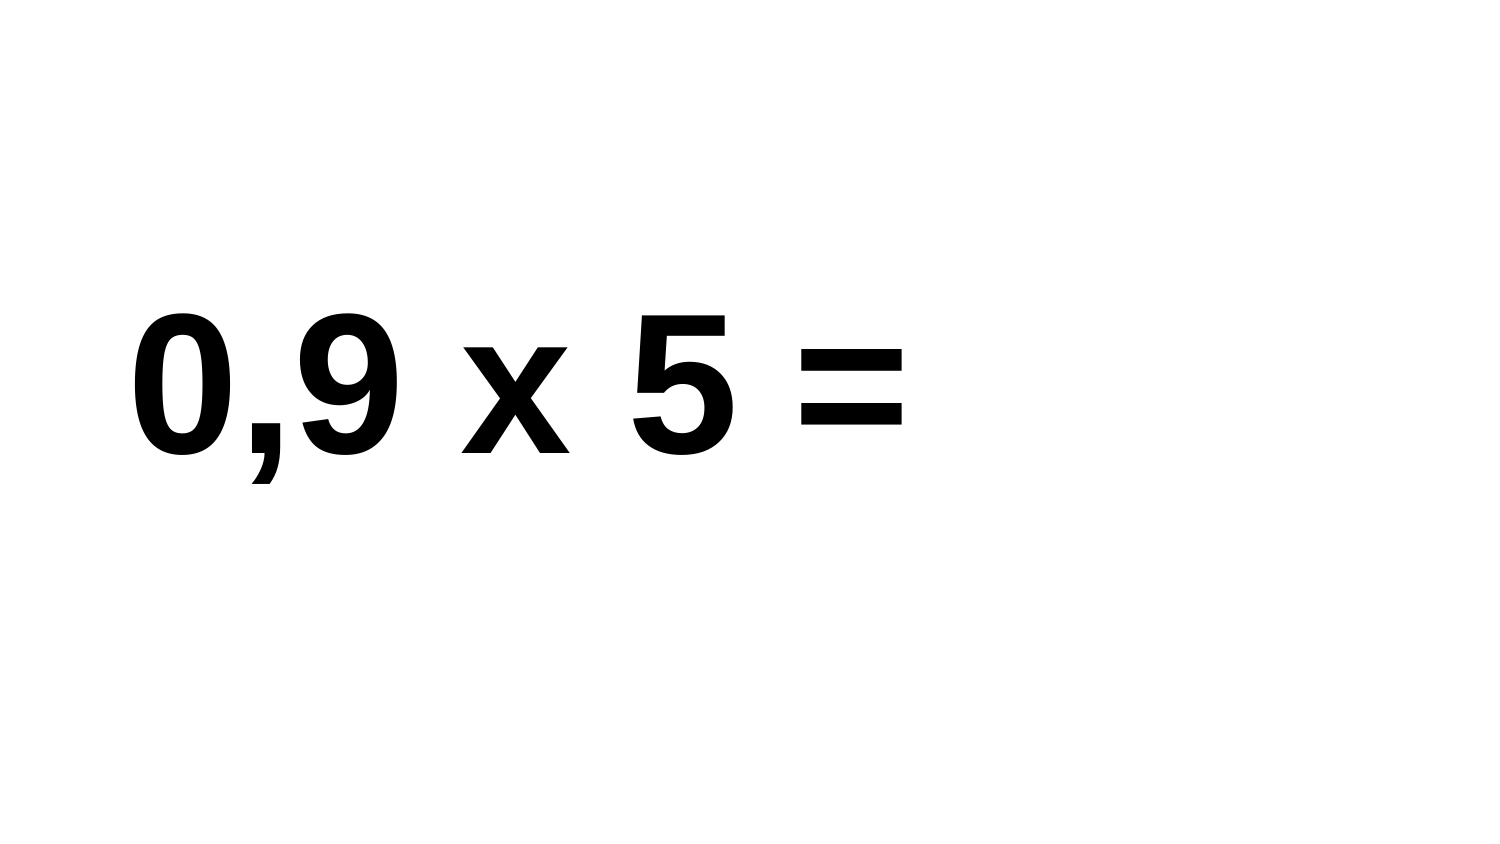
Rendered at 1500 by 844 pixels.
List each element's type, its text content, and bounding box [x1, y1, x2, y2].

text_box 0,9 x 5 = [112, 318, 1388, 509]
